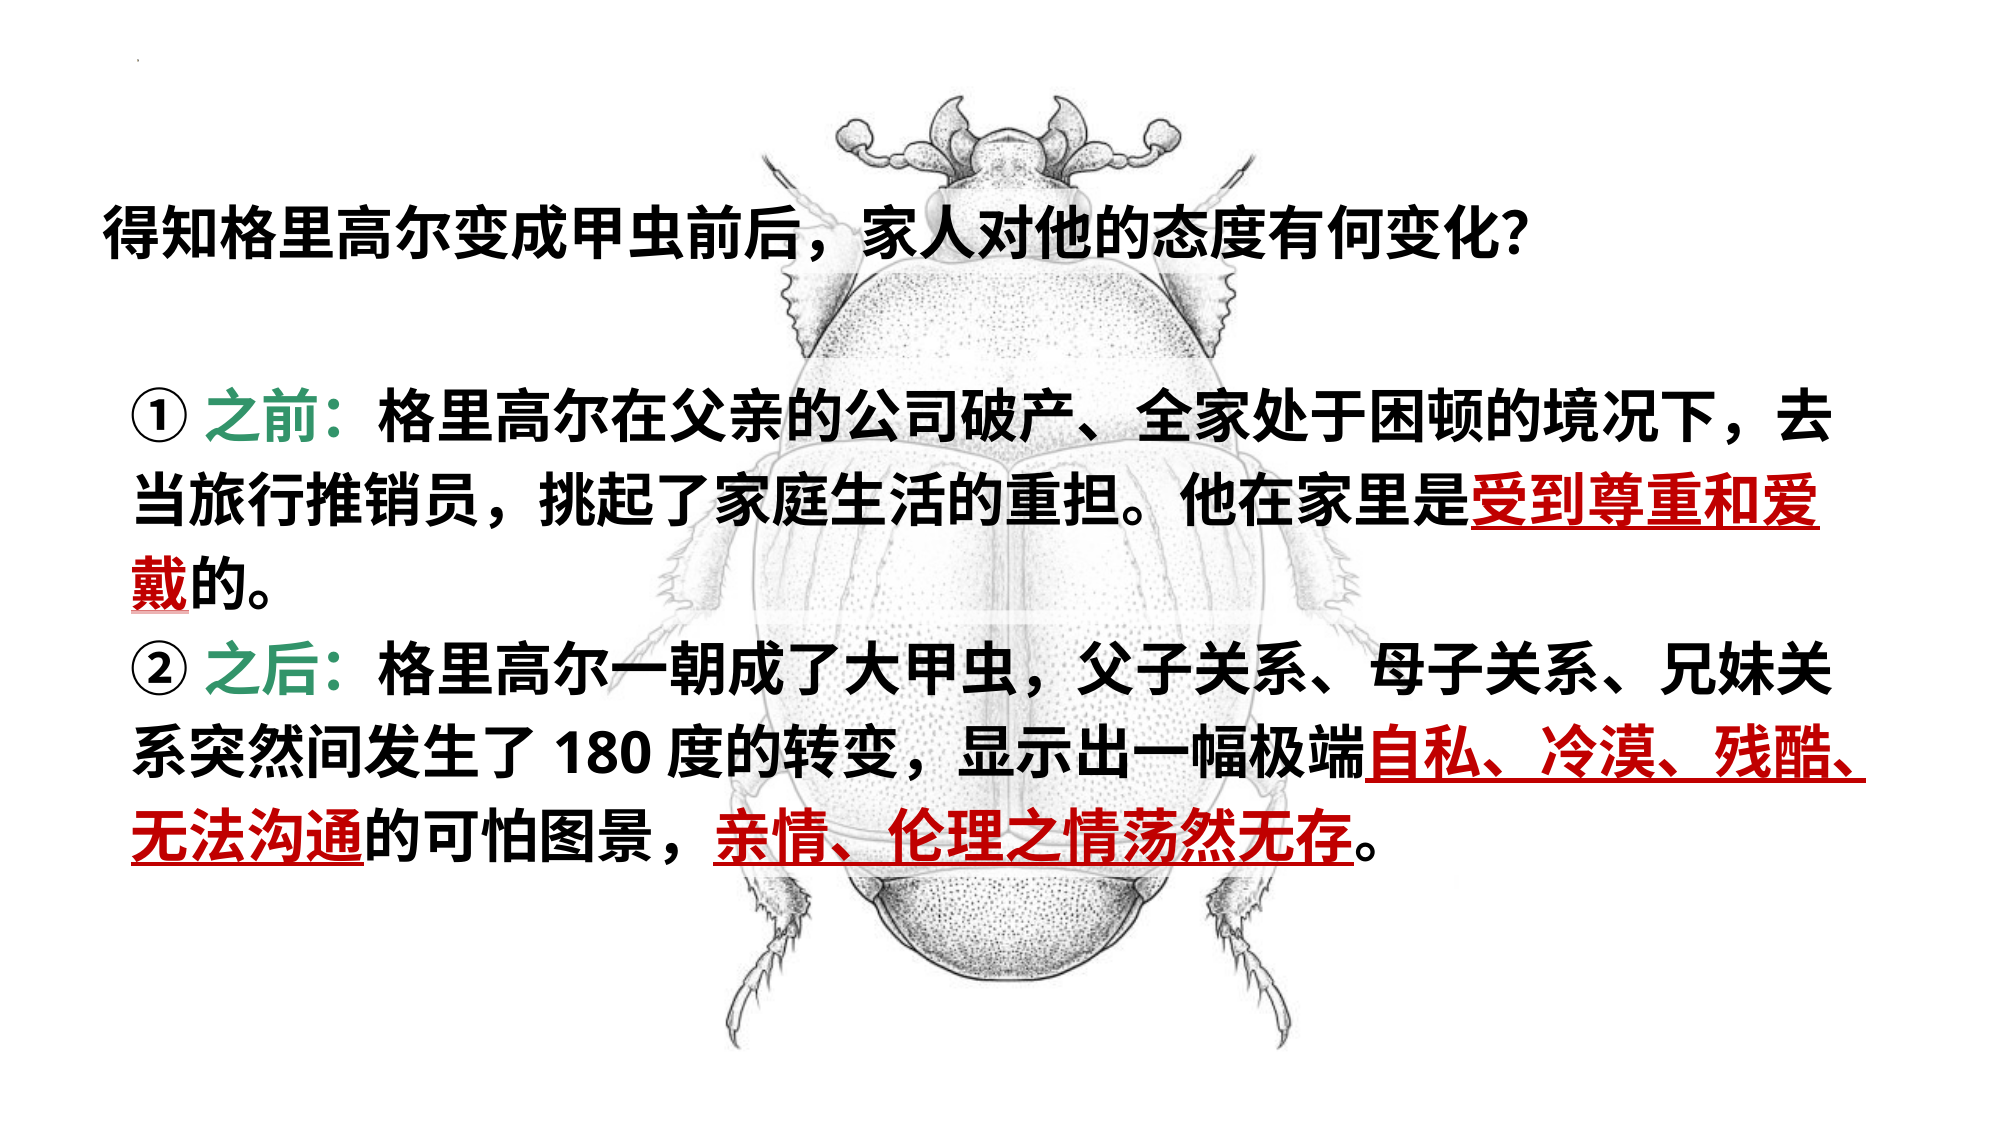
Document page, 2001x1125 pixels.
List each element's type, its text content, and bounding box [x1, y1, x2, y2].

text_box 得知格里高尔变成甲虫前后，家人对他的态度有何变化？ [88, 188, 512, 274]
text_box ①之前：格里高尔在父亲的公司破产、全家处于困顿的境况下，去当旅行推销员，挑起了家庭生活的重担。他在家里是受到尊重和爱戴的。 [1488, 357, 1881, 610]
picture [512, 0, 1488, 1125]
text_box 得知格里高尔变成甲虫前后，家人对他的态度有何变化？ [1488, 188, 1825, 274]
text_box ①之前：格里高尔在父亲的公司破产、全家处于困顿的境况下，去当旅行推销员，挑起了家庭生活的重担。他在家里是受到尊重和爱戴的。 [116, 357, 512, 610]
text_box ②之后：格里高尔一朝成了大甲虫，父子关系、母子关系、兄妹关系突然间发生了180度的转变，显示出一幅极端自私、冷漠、残酷、无法沟通的可怕图景，亲情、伦理之情荡然无存。 [1488, 610, 1881, 877]
text_box ②之后：格里高尔一朝成了大甲虫，父子关系、母子关系、兄妹关系突然间发生了180度的转变，显示出一幅极端自私、冷漠、残酷、无法沟通的可怕图景，亲情、伦理之情荡然无存。 [116, 610, 512, 877]
